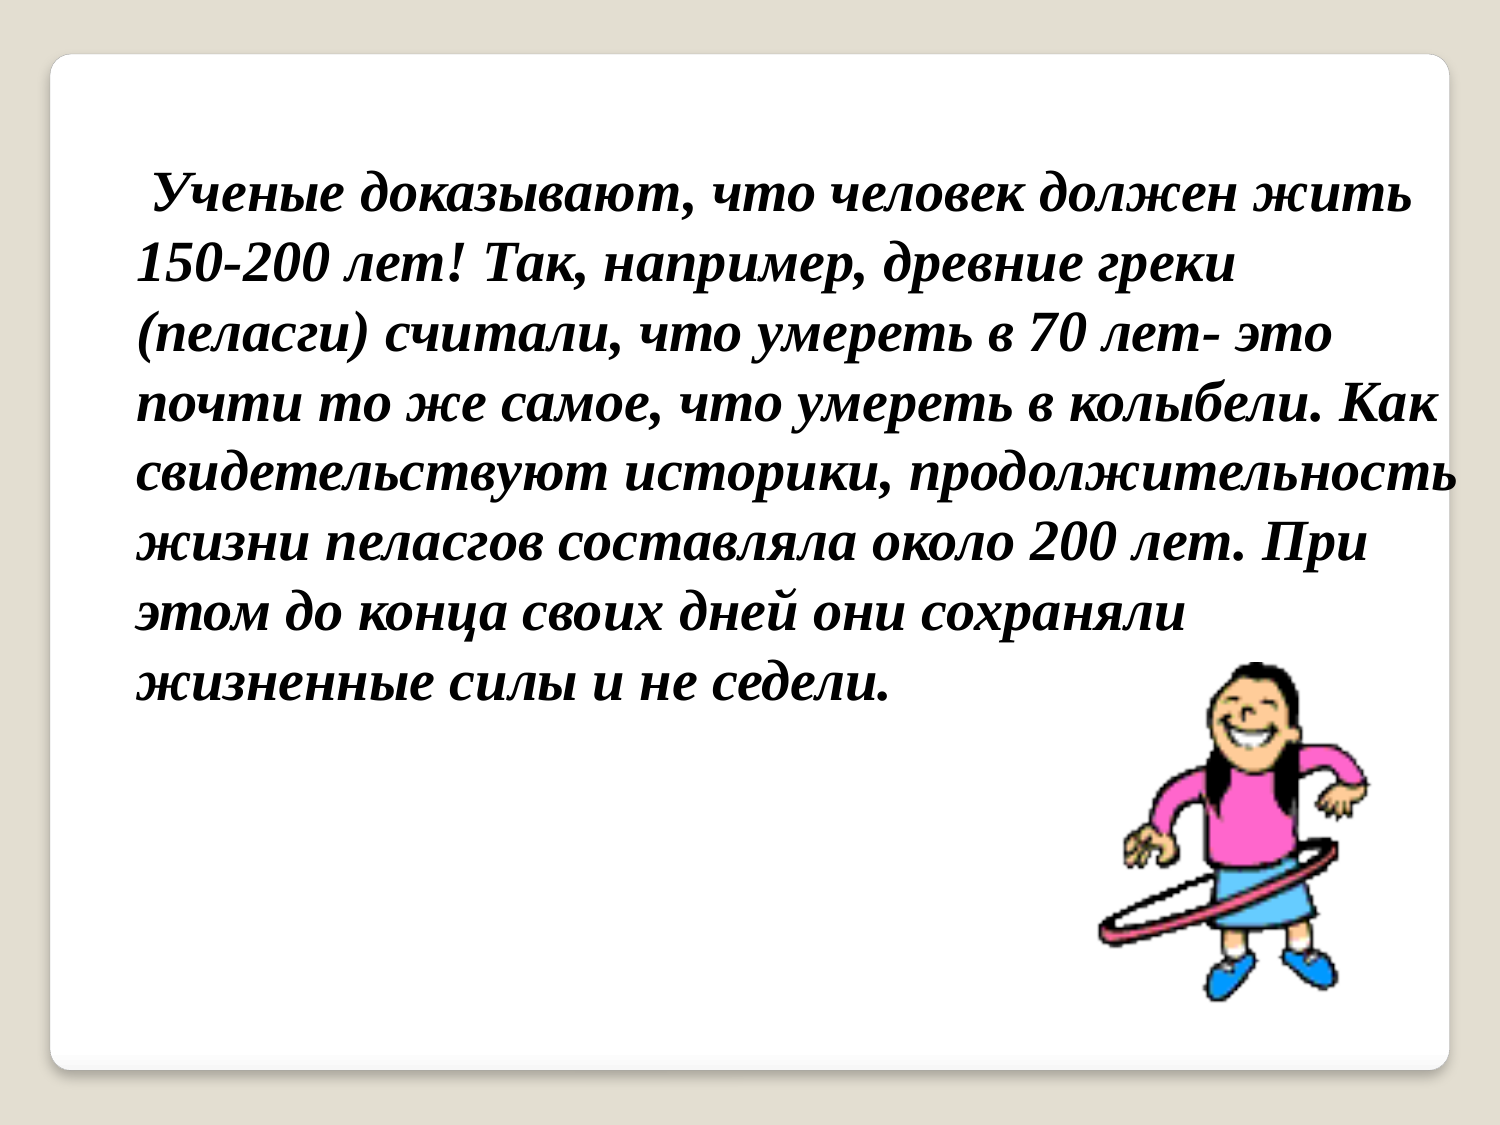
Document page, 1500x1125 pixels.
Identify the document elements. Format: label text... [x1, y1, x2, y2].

picture [1074, 662, 1459, 1007]
list Ученые доказывают, что человек должен жить 150-200 лет! Так, например, древние греки (пеласги) считали, что умереть в 70 лет- это почти то же самое, что умереть в колыбели. Как свидетельствуют историки, продолжительность жизни пеласгов составляла около 200 лет. При этом до конца своих дней они сохраняли жизненные силы и не седели. [62, 62, 1500, 1000]
